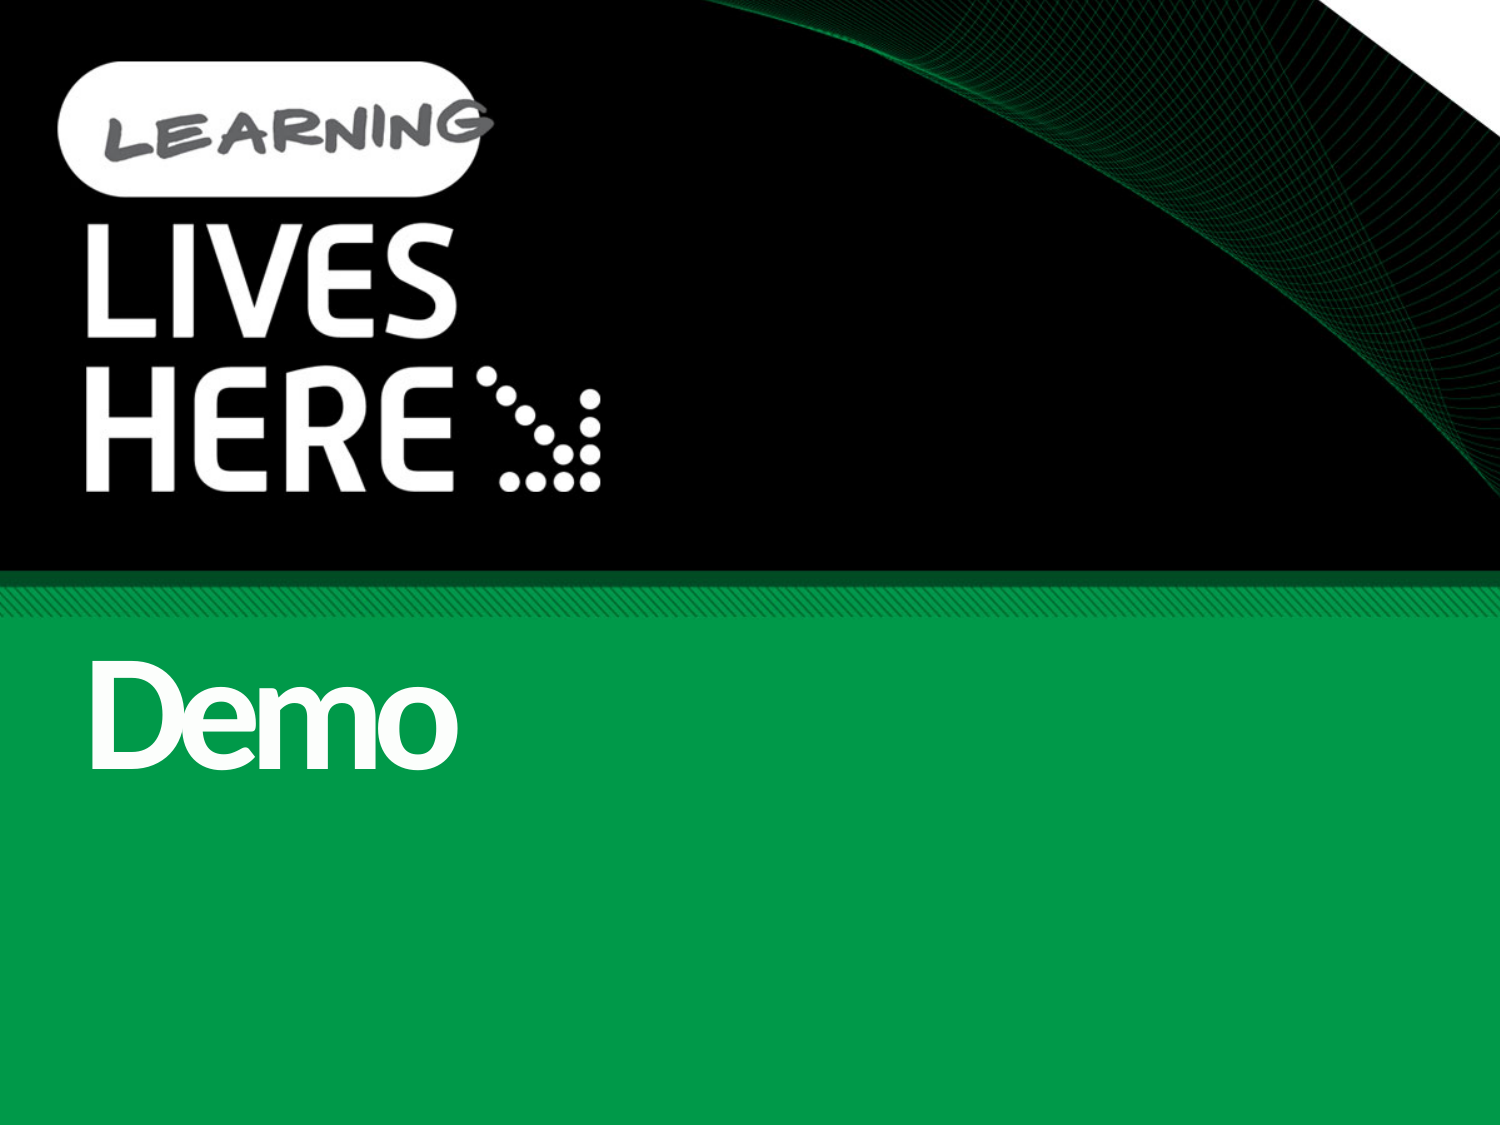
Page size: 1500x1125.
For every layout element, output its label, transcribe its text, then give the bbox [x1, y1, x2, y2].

list Demo [83, 625, 1344, 800]
picture [0, 0, 1500, 1125]
